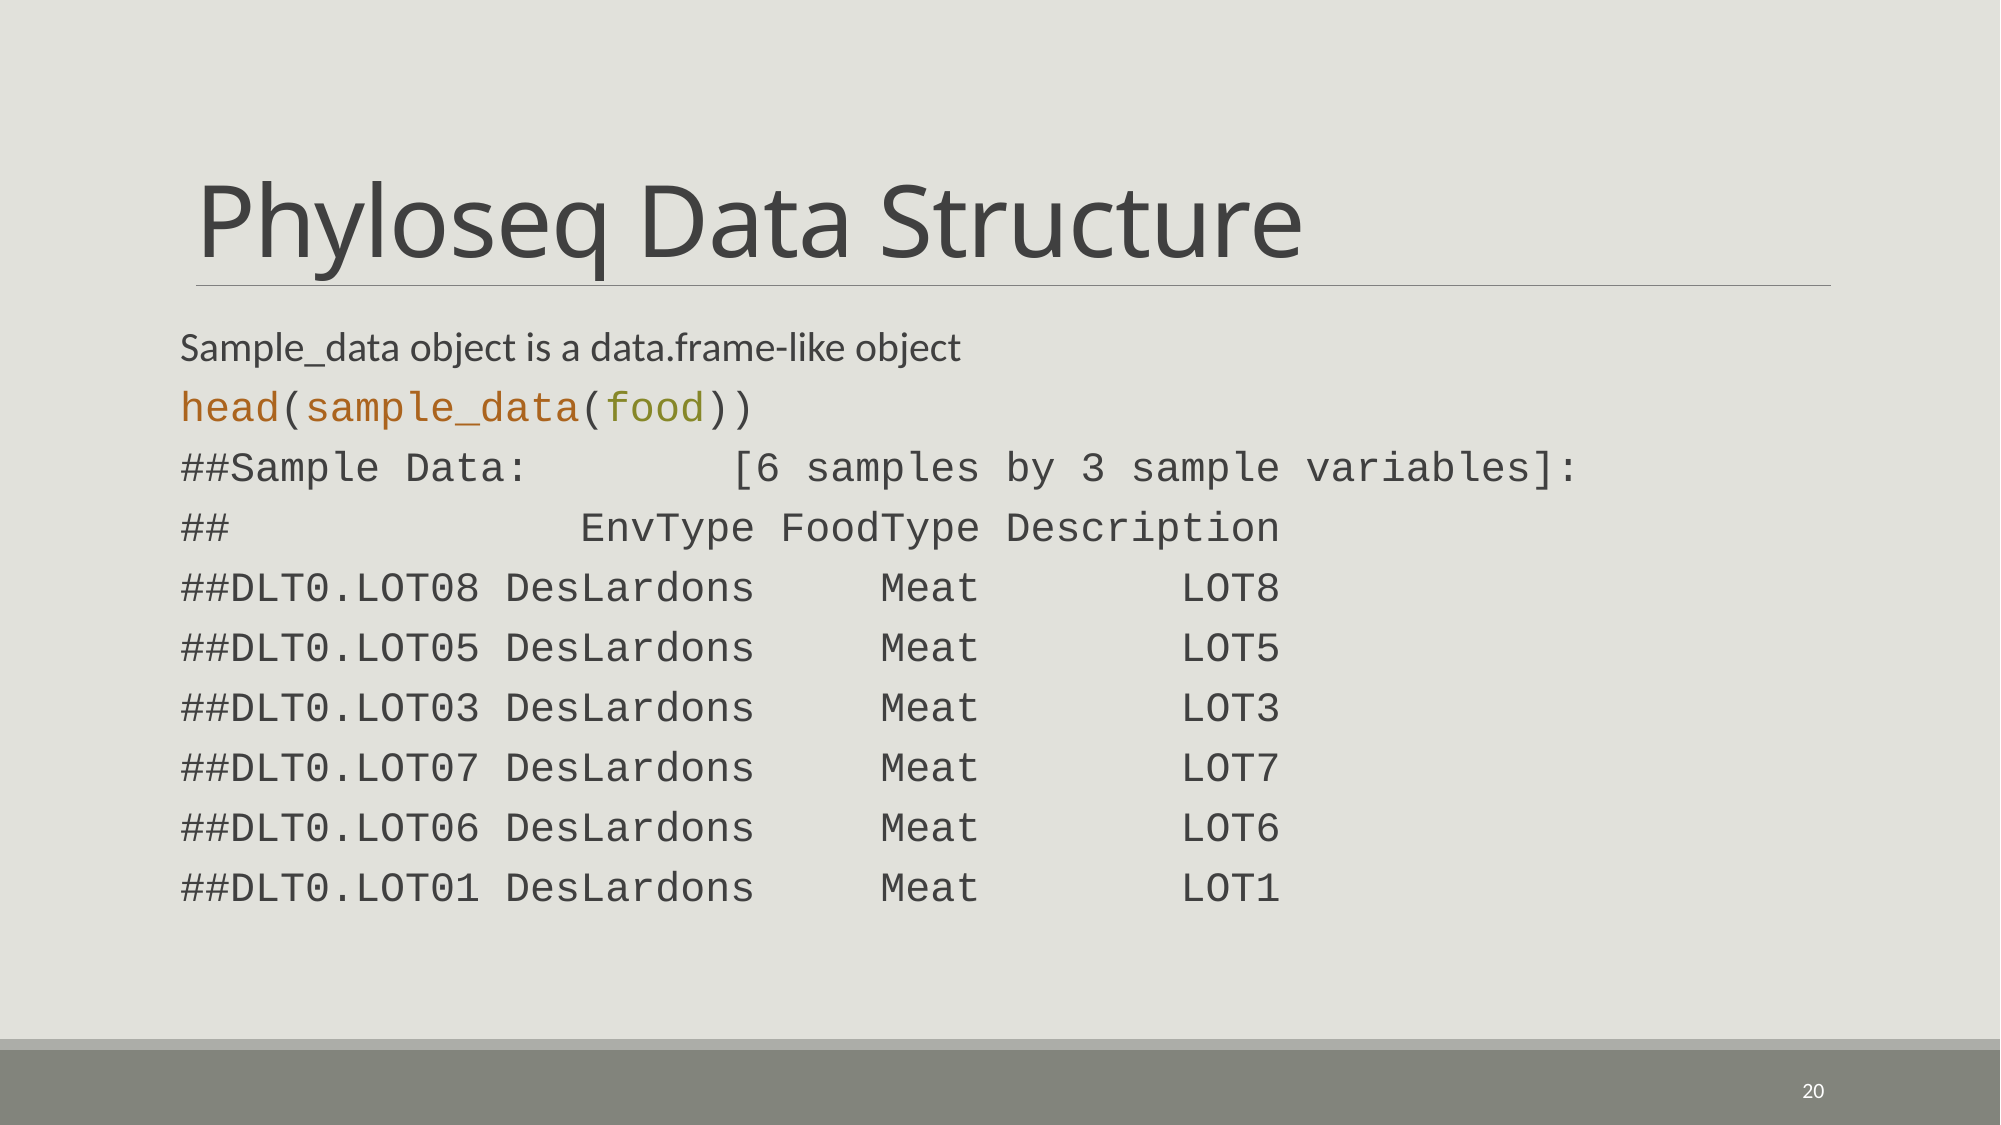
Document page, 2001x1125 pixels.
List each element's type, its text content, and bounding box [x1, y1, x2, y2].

list Sample_data object is a data.frame-like object head(sample_data(food)) ##Sample Data: [6 samples by 3 sample variables]: ## EnvType FoodType Description ##DLT0.LOT08 DesLardons Meat LOT8 ##DLT0.LOT05 DesLardons Meat LOT5 ##DLT0.LOT03 DesLardons Meat LOT3 ##DLT0.LOT07 DesLardons Meat LOT7 ##DLT0.LOT06 DesLardons Meat LOT6 ##DLT0.LOT01 DesLardons Meat LOT1 [180, 302, 2000, 963]
slide_number 20 [1624, 1059, 1840, 1120]
title Phyloseq Data Structure [180, 47, 1830, 285]
